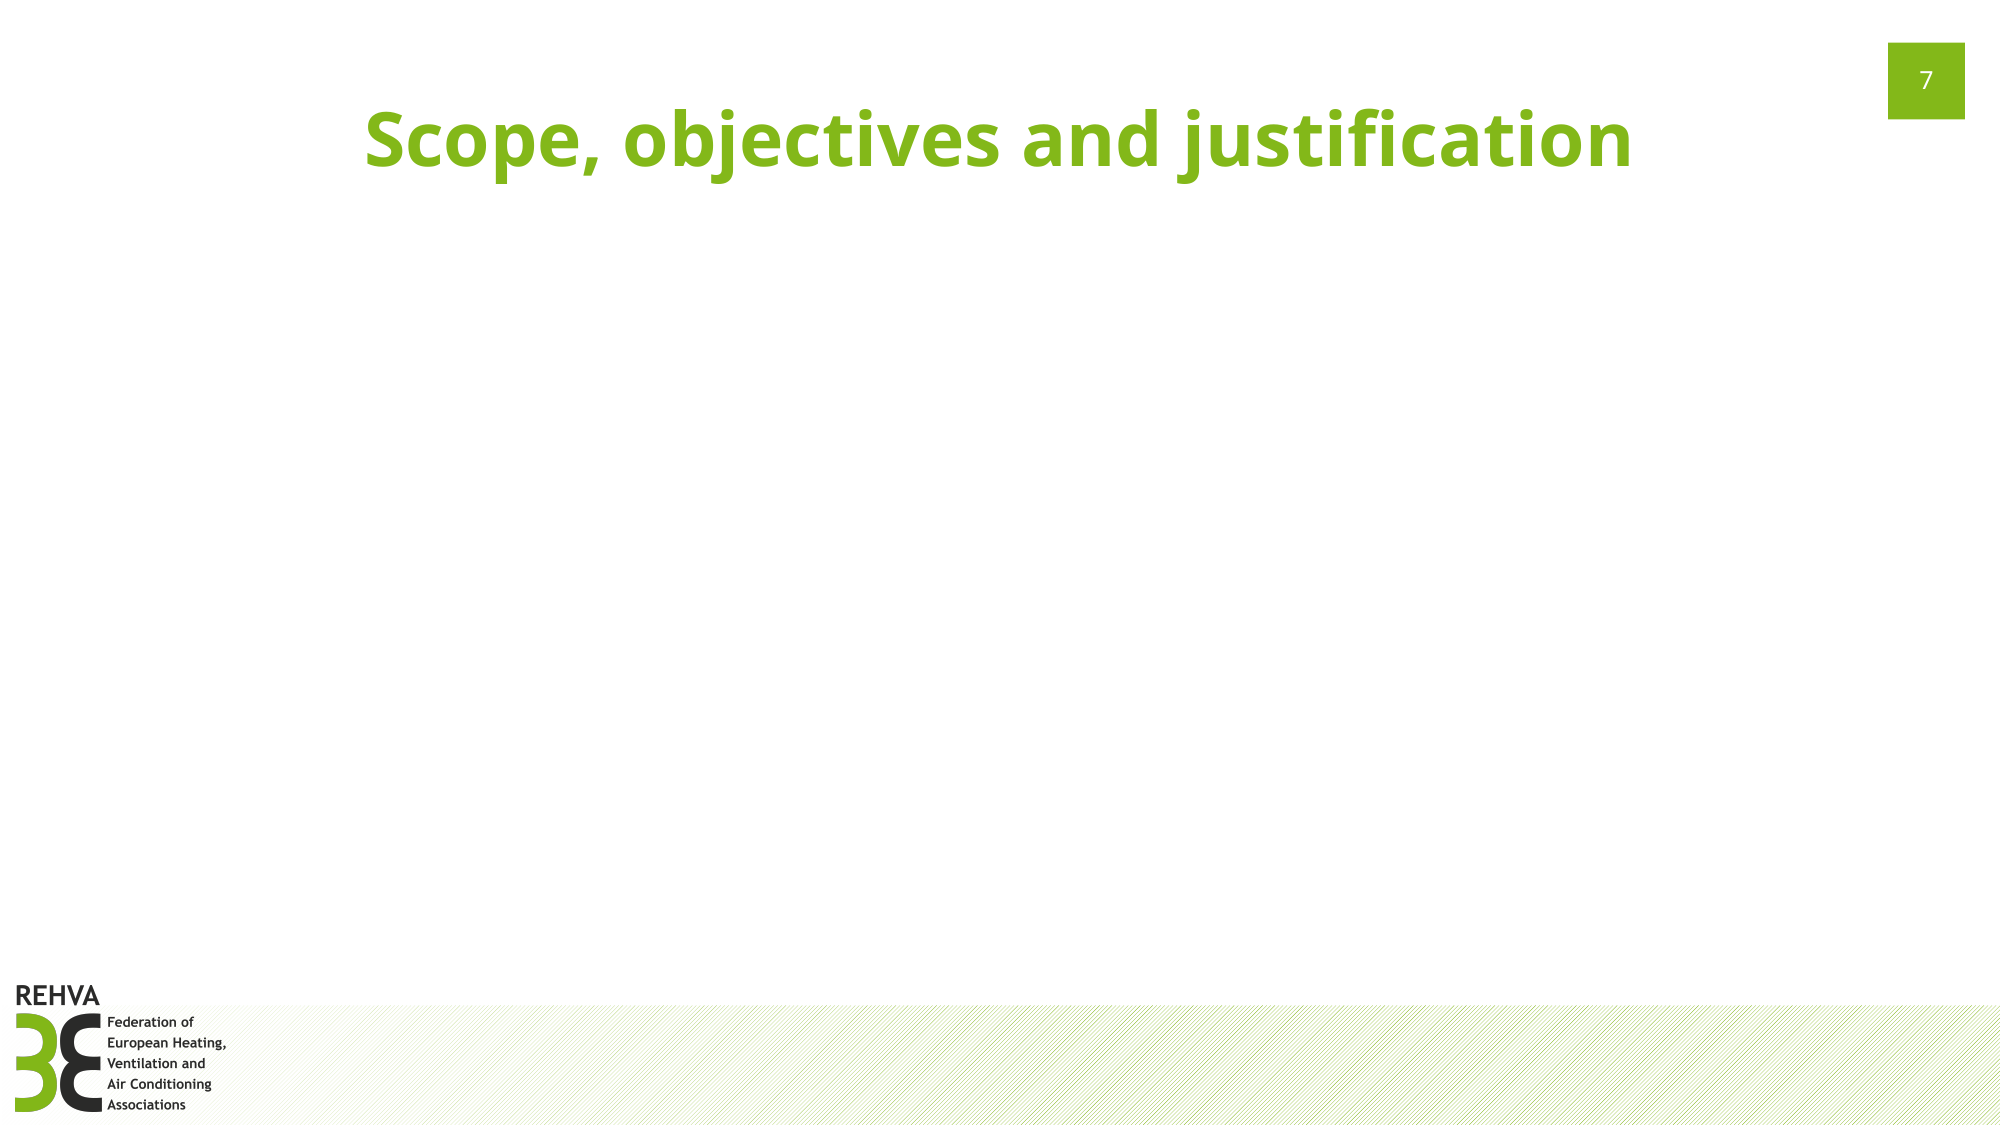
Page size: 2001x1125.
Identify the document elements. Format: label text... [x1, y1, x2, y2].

title Scope, objectives and justification [150, 42, 1850, 231]
footer [344, 1042, 1850, 1083]
picture [15, 985, 227, 1112]
